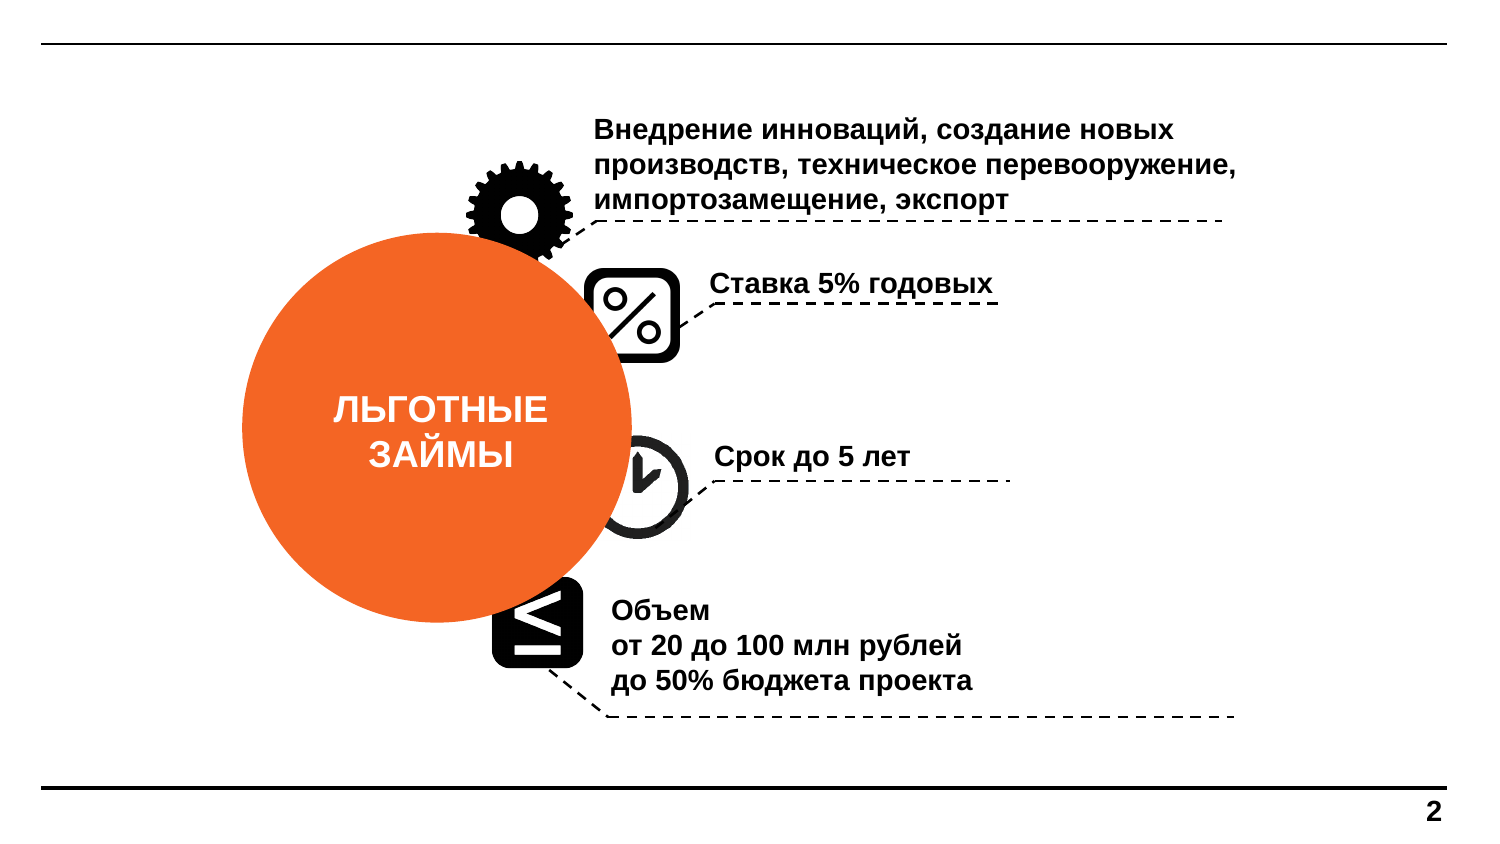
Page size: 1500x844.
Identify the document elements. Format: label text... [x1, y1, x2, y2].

text_box Ставка 5% годовых [694, 256, 1009, 307]
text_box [655, 480, 715, 529]
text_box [560, 220, 597, 245]
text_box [548, 669, 609, 718]
text_box 2 [1411, 795, 1447, 835]
text_box ЛЬГОТНЫЕ ЗАЙМЫ [262, 377, 620, 483]
picture [584, 433, 692, 541]
text_box Внедрение инноваций, создание новых производств, техническое перевооружение, импортозамещение, экспорт [578, 102, 1329, 223]
picture [466, 161, 574, 269]
text_box Срок до 5 лет [699, 430, 927, 480]
picture [584, 267, 680, 363]
text_box Объем от 20 до 100 млн рублей до 50% бюджета проекта [601, 584, 1347, 704]
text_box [678, 303, 715, 328]
picture [478, 563, 597, 682]
text_box [242, 232, 632, 623]
